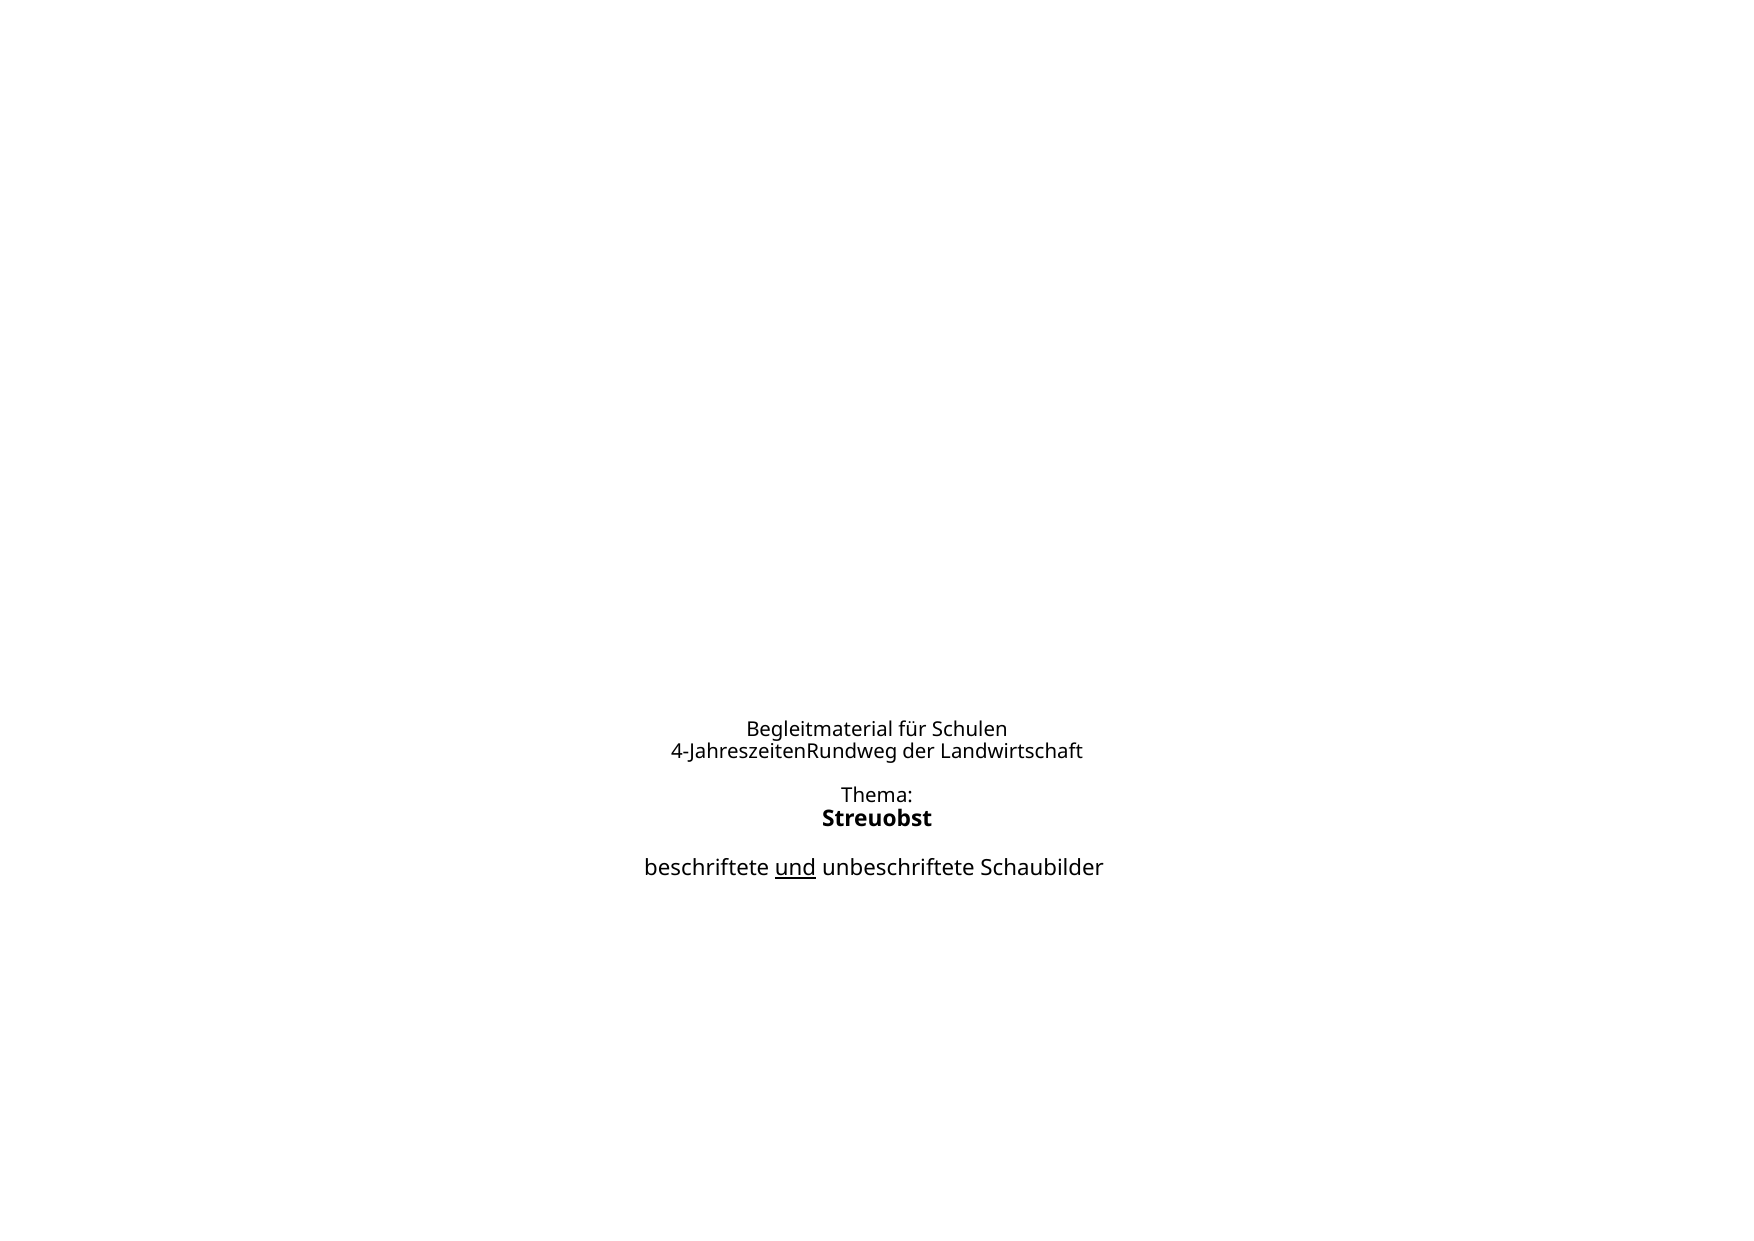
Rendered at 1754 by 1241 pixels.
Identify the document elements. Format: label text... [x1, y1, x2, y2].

title Begleitmaterial für Schulen 4-JahreszeitenRundweg der Landwirtschaft Thema: Streuobst beschriftete und unbeschriftete Schaubilder [219, 710, 1535, 902]
